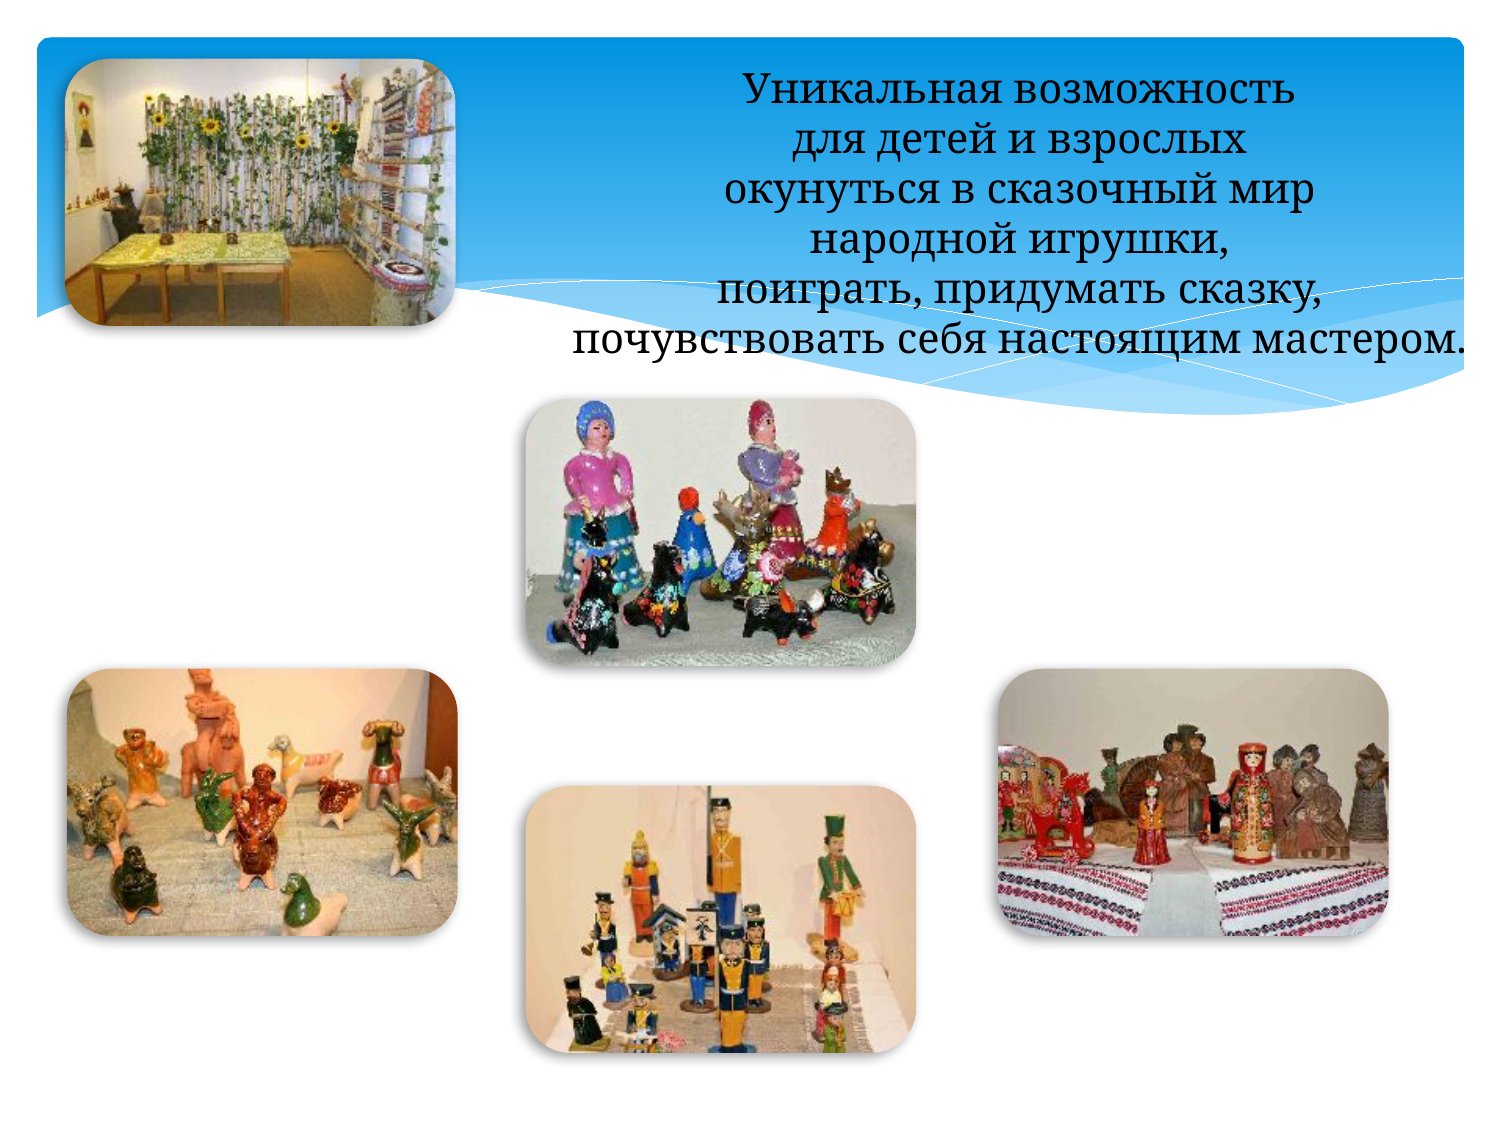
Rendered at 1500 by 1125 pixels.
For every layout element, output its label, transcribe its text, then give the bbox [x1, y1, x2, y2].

picture [66, 668, 458, 937]
picture [525, 398, 917, 667]
picture [525, 785, 917, 1054]
picture [997, 668, 1389, 937]
text_box Уникальная возможность для детей и взрослых окунуться в сказочный мир народной игрушки, поиграть, придумать сказку, почувствовать себя настоящим мастером. [557, 54, 1482, 370]
picture [62, 59, 456, 327]
